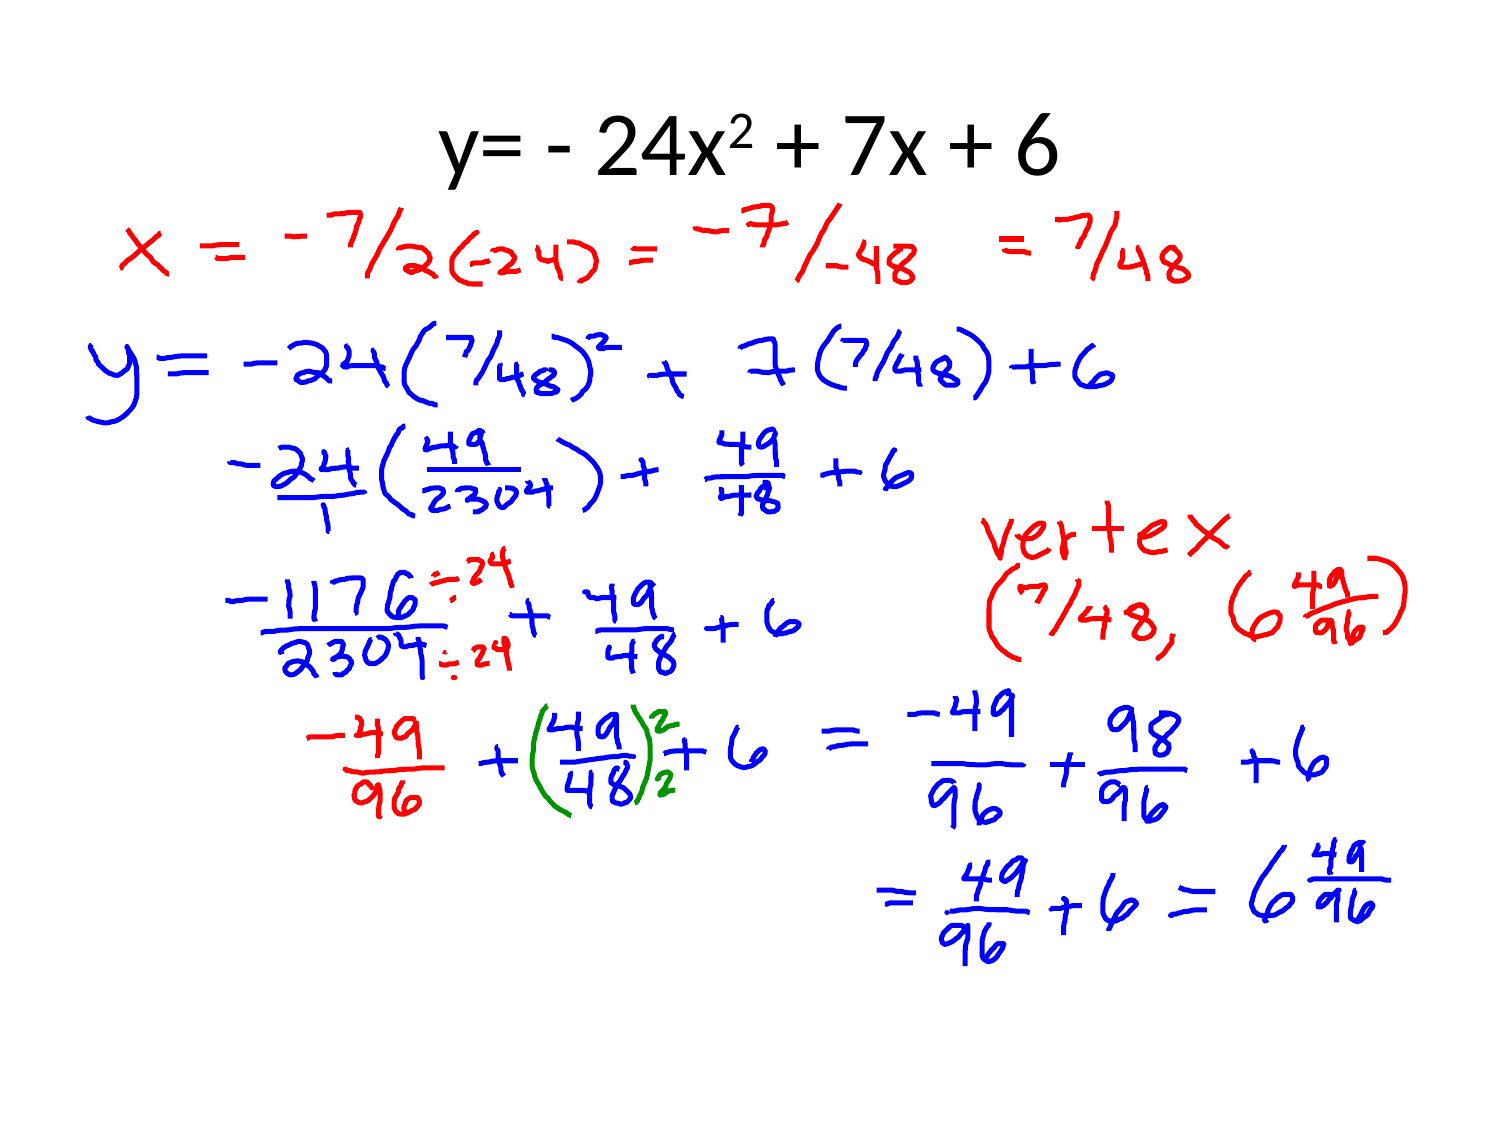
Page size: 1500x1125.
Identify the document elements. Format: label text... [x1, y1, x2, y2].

text_box [907, 712, 940, 716]
text_box [552, 712, 576, 731]
text_box [757, 428, 778, 467]
text_box [456, 487, 488, 513]
text_box [1091, 210, 1118, 281]
text_box [555, 244, 563, 280]
text_box [288, 341, 333, 384]
text_box [156, 355, 208, 360]
text_box [228, 461, 261, 467]
text_box [894, 354, 916, 372]
text_box [380, 425, 416, 517]
text_box [874, 329, 901, 382]
text_box [472, 646, 490, 666]
text_box [632, 581, 657, 620]
text_box [376, 718, 380, 758]
text_box [1055, 214, 1091, 249]
text_box [225, 598, 268, 603]
text_box [307, 734, 345, 739]
text_box [393, 780, 421, 815]
text_box [739, 338, 778, 371]
text_box [607, 646, 629, 659]
text_box [551, 335, 592, 402]
text_box [1068, 904, 1082, 908]
text_box [820, 470, 857, 476]
text_box [272, 446, 315, 488]
text_box [450, 596, 457, 602]
text_box [386, 571, 416, 621]
text_box [940, 924, 969, 967]
text_box [468, 429, 490, 466]
text_box [515, 363, 526, 396]
text_box [451, 231, 483, 285]
text_box [496, 487, 518, 509]
text_box [743, 442, 752, 448]
text_box [739, 485, 743, 517]
text_box [1010, 363, 1061, 369]
text_box [531, 705, 572, 817]
text_box [432, 571, 440, 577]
text_box [610, 583, 617, 623]
text_box [126, 228, 143, 248]
text_box [583, 591, 612, 600]
text_box [1100, 781, 1127, 822]
text_box [1102, 873, 1138, 931]
text_box [643, 474, 647, 487]
text_box [347, 449, 357, 486]
text_box [816, 325, 847, 389]
text_box [981, 922, 1005, 963]
text_box [1250, 845, 1294, 922]
text_box [397, 245, 438, 279]
text_box [1137, 246, 1149, 282]
text_box [322, 504, 330, 533]
text_box [119, 232, 161, 270]
text_box [932, 355, 959, 386]
text_box [86, 343, 138, 424]
text_box [648, 373, 669, 378]
text_box [331, 577, 364, 614]
text_box [279, 640, 318, 678]
text_box [326, 211, 362, 248]
text_box [962, 864, 983, 880]
text_box [543, 478, 551, 507]
text_box [1143, 786, 1167, 822]
text_box [200, 243, 240, 247]
text_box [766, 599, 800, 638]
text_box [1062, 752, 1072, 788]
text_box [981, 500, 1406, 660]
text_box [556, 438, 602, 512]
text_box [1119, 249, 1143, 268]
text_box [501, 547, 513, 588]
text_box [750, 225, 771, 248]
text_box [640, 459, 646, 471]
text_box [1178, 886, 1216, 893]
text_box [498, 363, 515, 381]
text_box [1169, 909, 1207, 917]
text_box [975, 861, 991, 902]
text_box [470, 259, 491, 266]
text_box [795, 203, 841, 282]
text_box [588, 771, 593, 808]
text_box [827, 743, 869, 750]
text_box [491, 248, 521, 274]
text_box [1317, 889, 1340, 923]
text_box [567, 241, 598, 282]
text_box [354, 716, 377, 737]
text_box [875, 246, 879, 284]
text_box [915, 355, 921, 387]
text_box [576, 711, 580, 751]
text_box [663, 361, 684, 398]
text_box [496, 745, 505, 777]
text_box [1348, 841, 1365, 872]
text_box [1062, 897, 1068, 936]
text_box [1257, 759, 1281, 763]
text_box [1098, 768, 1188, 776]
text_box [424, 437, 450, 451]
text_box [467, 558, 484, 585]
text_box [363, 636, 390, 665]
text_box [320, 450, 348, 471]
text_box [694, 226, 729, 233]
text_box [1349, 889, 1374, 924]
text_box [747, 221, 789, 226]
text_box [882, 449, 913, 491]
text_box [749, 369, 795, 374]
text_box [1161, 246, 1190, 282]
text_box [984, 875, 992, 881]
text_box [167, 371, 209, 375]
text_box [931, 762, 1025, 766]
text_box [718, 430, 741, 446]
text_box [422, 487, 451, 512]
text_box [449, 431, 456, 464]
text_box [393, 717, 421, 760]
text_box [949, 907, 1030, 914]
text_box [650, 710, 680, 732]
text_box [620, 468, 659, 478]
text_box [825, 264, 849, 268]
text_box [631, 246, 658, 250]
text_box [632, 704, 651, 804]
text_box [929, 779, 956, 829]
text_box [656, 771, 676, 796]
text_box [755, 481, 779, 513]
text_box [446, 336, 473, 358]
text_box [527, 599, 537, 637]
text_box [729, 726, 767, 769]
text_box [837, 474, 841, 487]
text_box [344, 767, 445, 774]
text_box [536, 246, 555, 263]
text_box [566, 772, 589, 793]
text_box [683, 738, 687, 750]
text_box [439, 661, 459, 666]
text_box [597, 713, 620, 750]
text_box [475, 330, 501, 386]
text_box [876, 889, 916, 894]
text_box [1074, 343, 1114, 389]
text_box [974, 690, 978, 732]
text_box [1294, 726, 1328, 781]
text_box [1251, 750, 1257, 784]
text_box [260, 625, 448, 634]
text_box [595, 627, 675, 633]
text_box [509, 613, 530, 617]
text_box [560, 754, 631, 763]
text_box [489, 553, 503, 565]
text_box [366, 208, 402, 279]
text_box [705, 474, 786, 481]
text_box [493, 637, 511, 671]
text_box [610, 761, 632, 805]
text_box [1003, 248, 1032, 254]
text_box [313, 580, 317, 622]
text_box [1109, 706, 1136, 753]
text_box [587, 333, 622, 350]
text_box [653, 633, 676, 675]
text_box [277, 491, 366, 499]
text_box [372, 349, 390, 388]
text_box [664, 750, 707, 755]
text_box [705, 623, 739, 630]
text_box [430, 577, 460, 586]
text_box [740, 431, 744, 466]
text_box [1030, 367, 1035, 385]
text_box [629, 259, 653, 264]
text_box [888, 245, 916, 284]
title y= - 24x2 + 7x + 6 [75, 45, 1425, 233]
text_box [403, 322, 438, 406]
text_box [417, 637, 424, 676]
text_box [327, 640, 353, 676]
text_box [770, 373, 785, 386]
text_box [341, 345, 376, 368]
text_box [1050, 906, 1064, 910]
text_box [974, 783, 1001, 826]
text_box [992, 689, 1014, 737]
text_box [215, 256, 246, 260]
text_box [142, 248, 170, 275]
text_box [394, 632, 418, 648]
text_box [353, 781, 381, 818]
text_box [857, 241, 875, 266]
text_box [956, 328, 990, 399]
text_box [629, 640, 635, 674]
text_box [1000, 857, 1027, 898]
text_box [286, 579, 291, 619]
text_box [532, 369, 559, 395]
text_box [842, 339, 868, 367]
text_box [951, 696, 974, 714]
text_box [1150, 712, 1180, 756]
text_box [1328, 838, 1337, 875]
text_box [741, 204, 774, 223]
text_box [718, 488, 740, 500]
text_box [478, 760, 498, 765]
text_box [1313, 844, 1331, 856]
text_box [525, 480, 546, 493]
